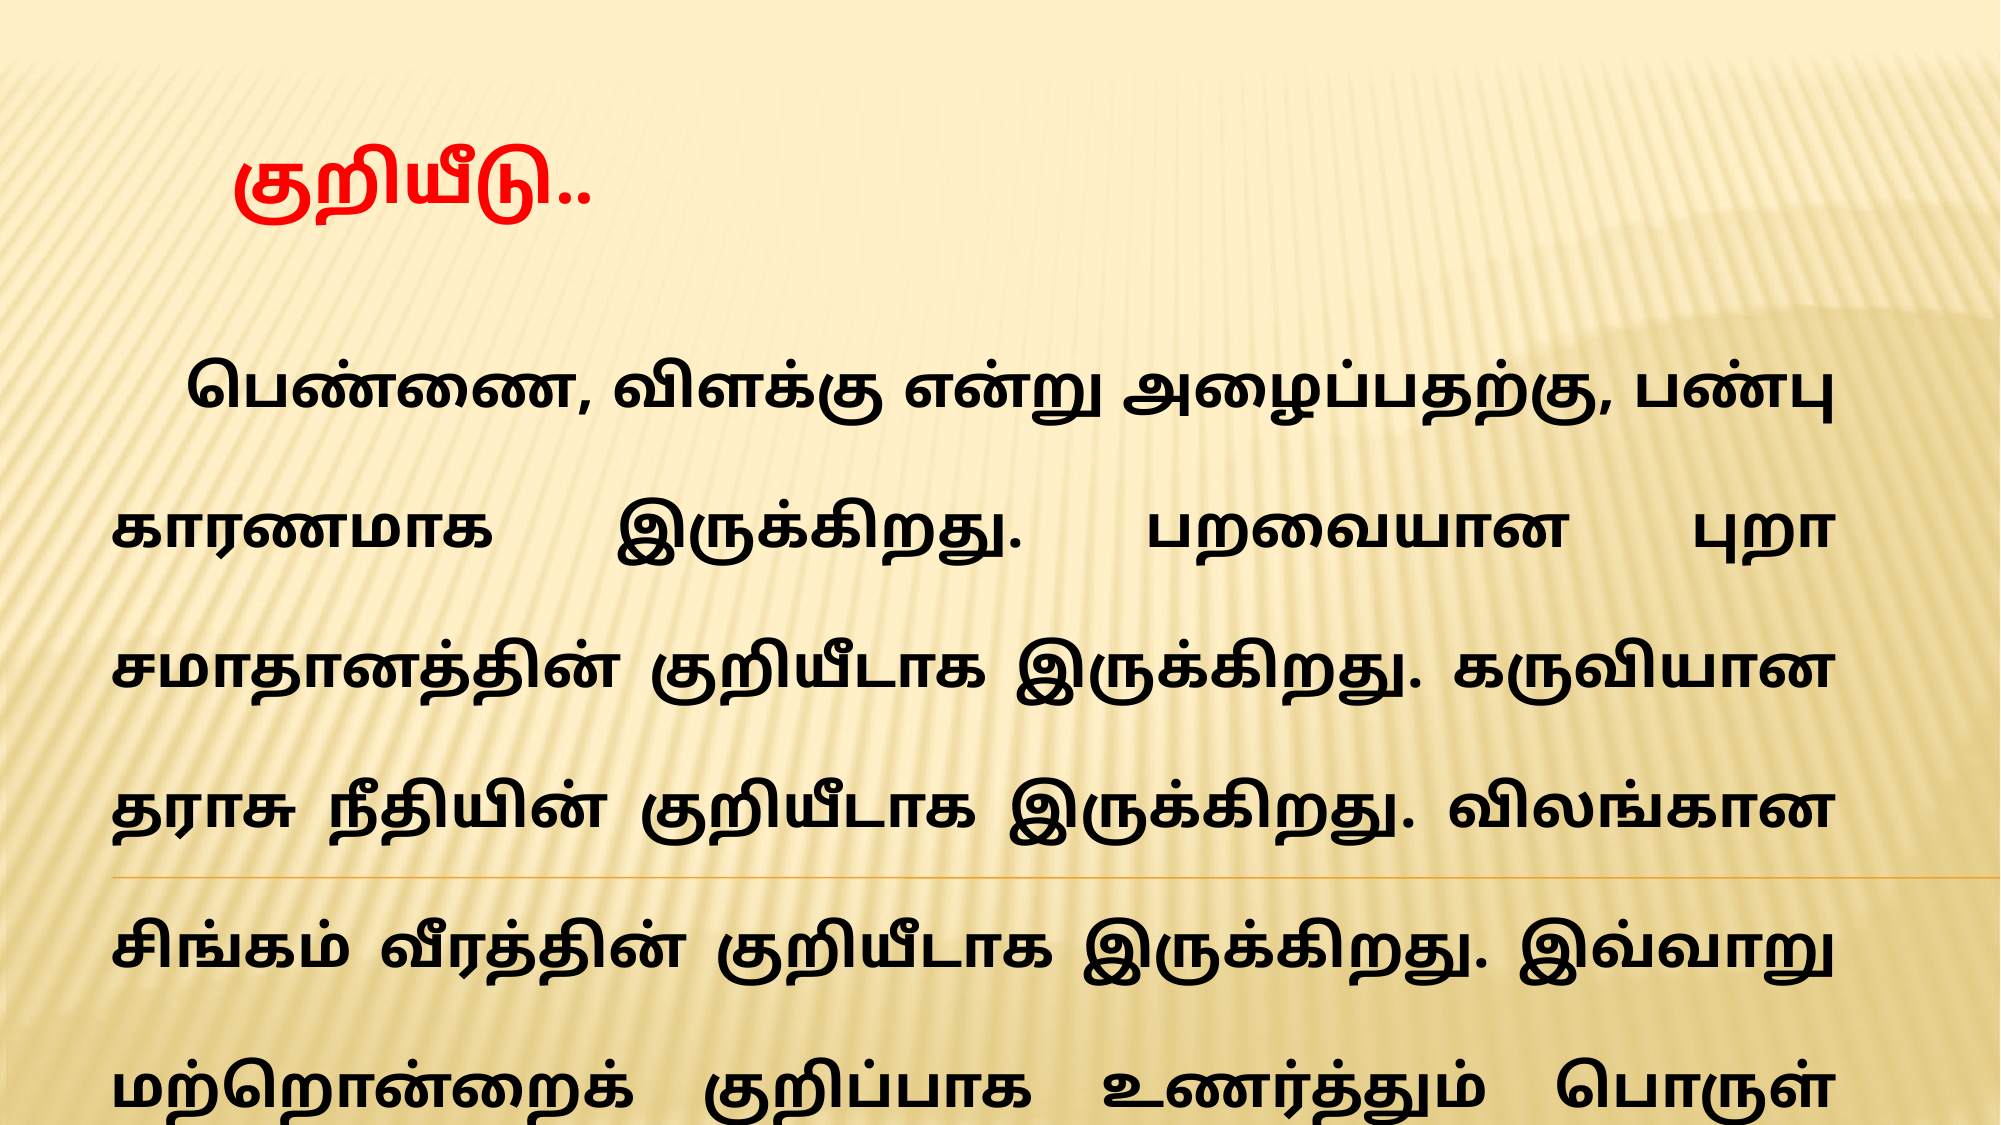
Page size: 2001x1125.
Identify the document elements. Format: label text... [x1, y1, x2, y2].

text_box பெண்ணை, விளக்கு என்று அழைப்பதற்கு, பண்பு காரணமாக இருக்கிறது. பறவையான புறா சமாதானத்தின் குறியீடாக இருக்கிறது. கருவியான தராசு நீதியின் குறியீடாக இருக்கிறது. விலங்கான சிங்கம் வீரத்தின் குறியீடாக இருக்கிறது. இவ்வாறு மற்றொன்றைக் குறிப்பாக உணர்த்தும் பொருள் அல்லது சொல் குறியீடு எனப்படுகிறது [95, 271, 1852, 1125]
title குறியீடு.. [198, 126, 922, 271]
